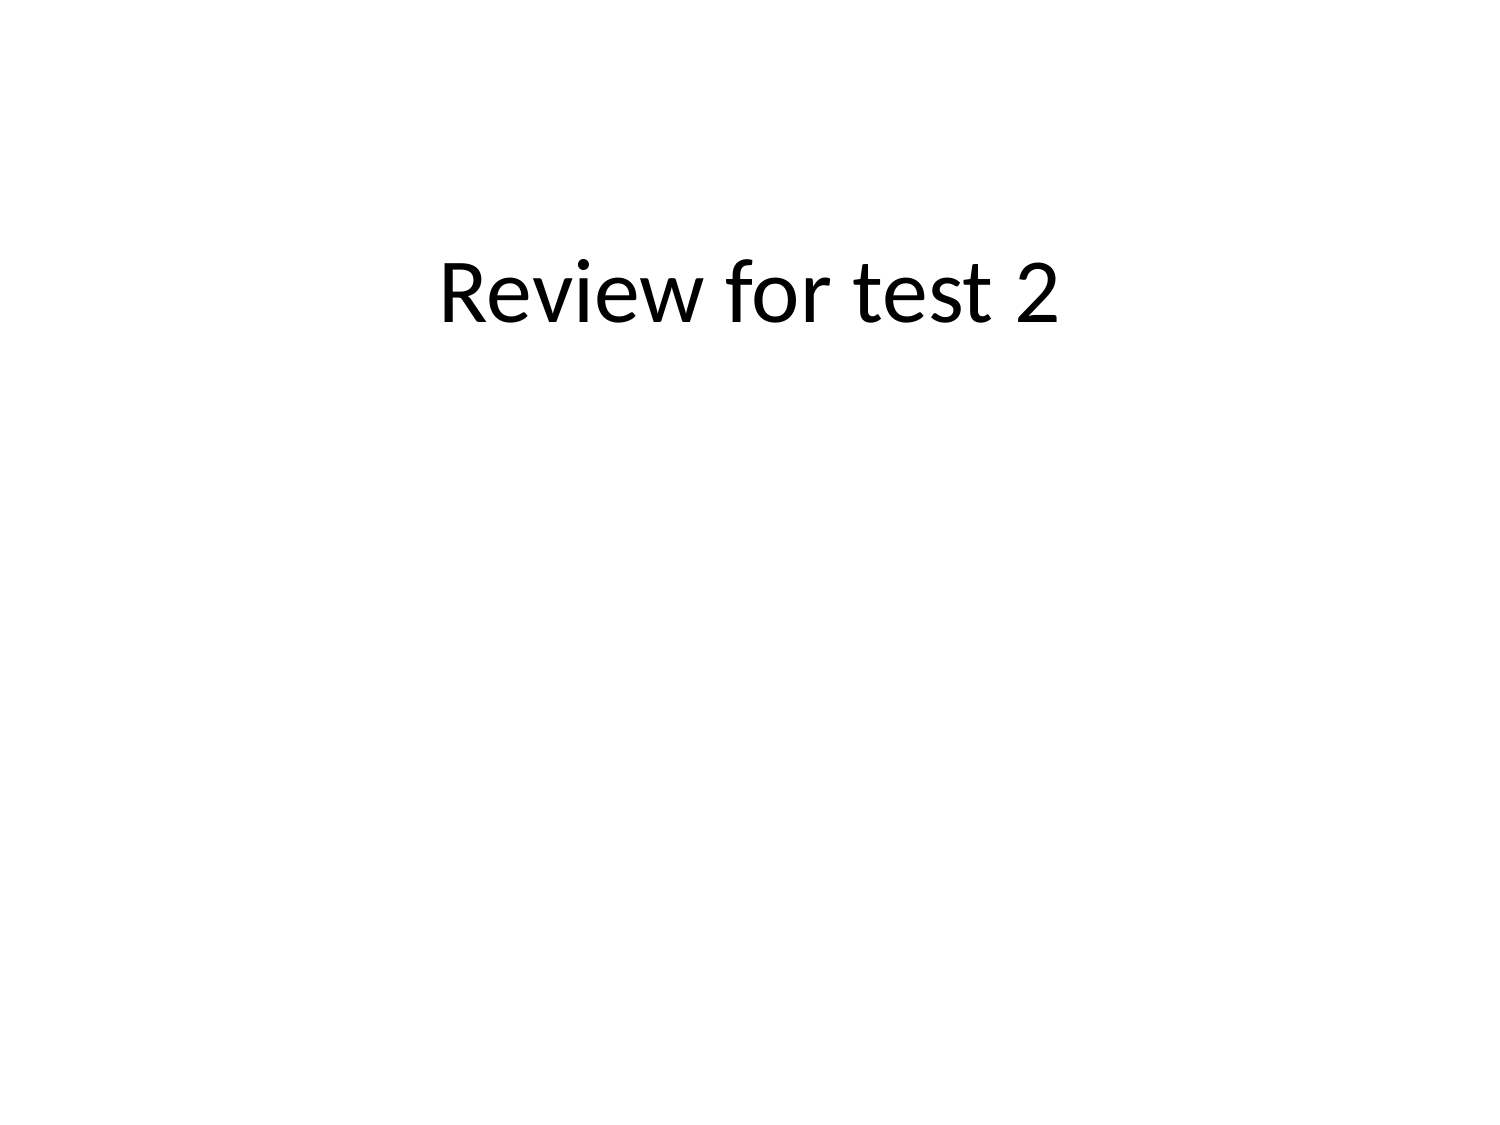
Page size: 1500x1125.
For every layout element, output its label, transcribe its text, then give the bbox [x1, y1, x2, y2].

title Review for test 2 [75, 45, 1425, 526]
